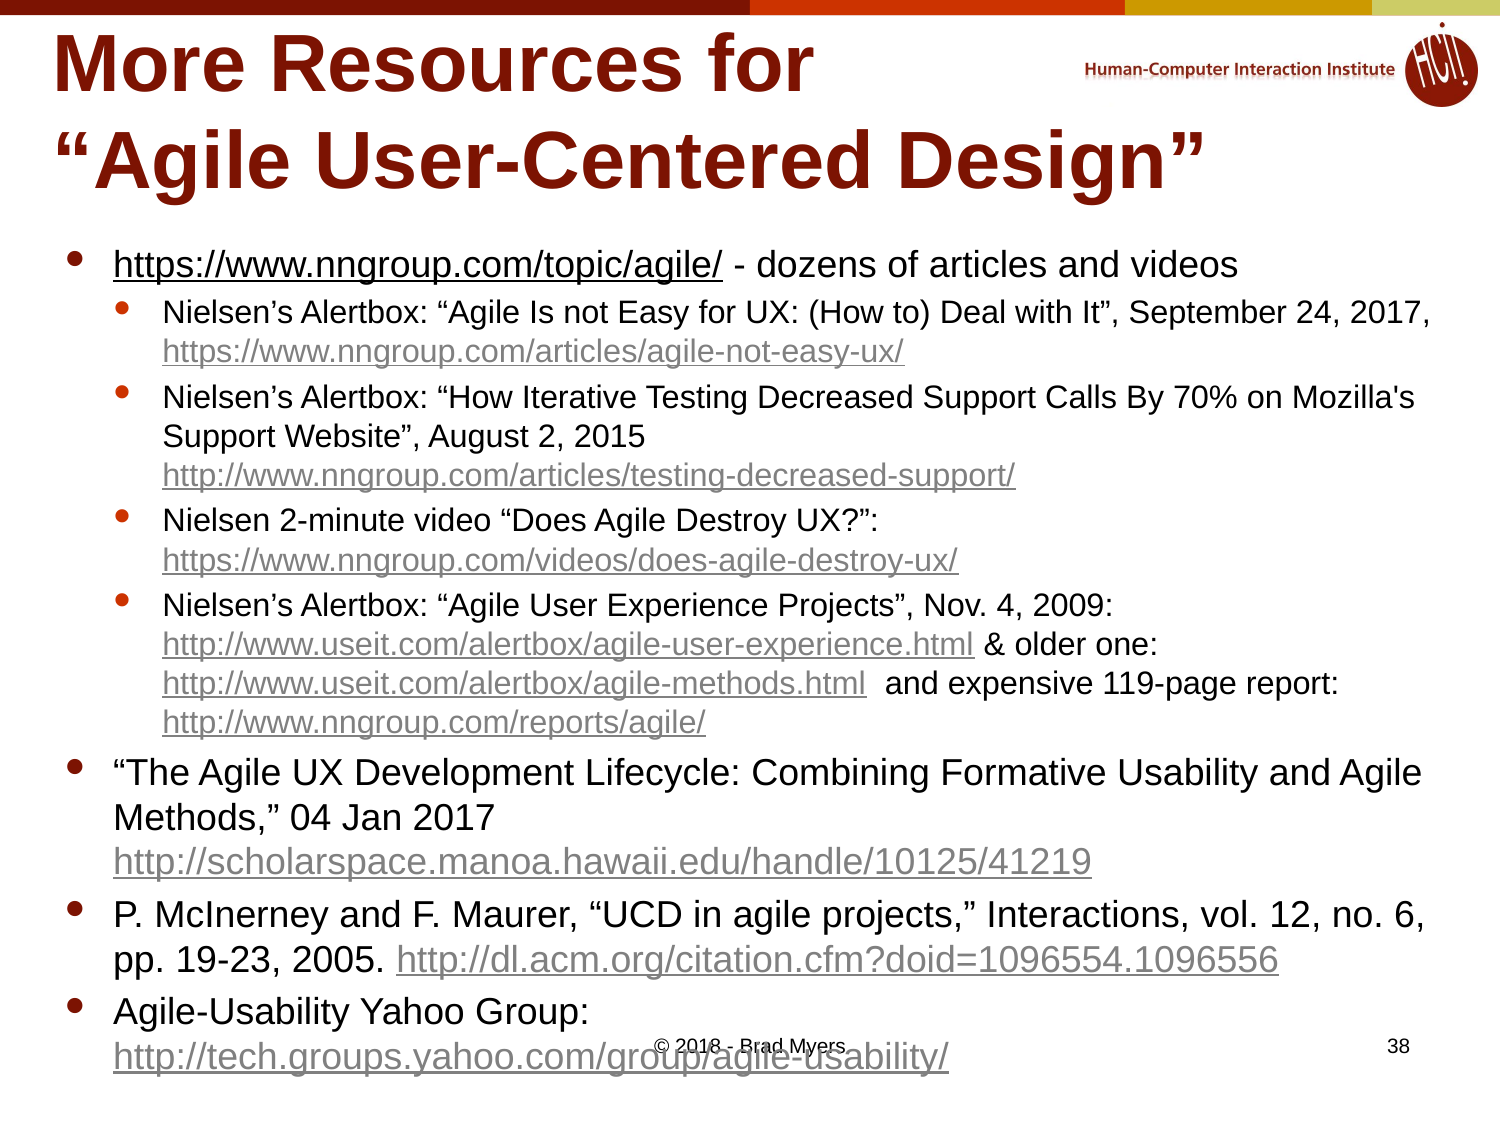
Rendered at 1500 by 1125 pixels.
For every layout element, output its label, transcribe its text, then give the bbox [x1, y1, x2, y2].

slide_number 38 [1074, 1024, 1426, 1101]
footer © 2018 - Brad Myers [512, 1024, 988, 1101]
list https://www.nngroup.com/topic/agile/ - dozens of articles and videos Nielsen’s Alertbox: “Agile Is not Easy for UX: (How to) Deal with It”, September 24, 2017, https://www.nngroup.com/articles/agile-not-easy-ux/ Nielsen’s Alertbox: “How Iterative Testing Decreased Support Calls By 70% on Mozilla's Support Website”, August 2, 2015 http://www.nngroup.com/articles/testing-decreased-support/ Nielsen 2-minute video “Does Agile Destroy UX?”: https://www.nngroup.com/videos/does-agile-destroy-ux/ Nielsen’s Alertbox: “Agile User Experience Projects”, Nov. 4, 2009: http://www.useit.com/alertbox/agile-user-experience.html & older one: http://www.useit.com/alertbox/agile-methods.html and expensive 119-page report: http://www.nngroup.com/reports/agile/ “The Agile UX Development Lifecycle: Combining Formative Usability and Agile Methods,” 04 Jan 2017 http://scholarspace.manoa.hawaii.edu/handle/10125/41219 P. McInerney and F. Maurer, “UCD in agile projects,” Interactions, vol. 12, no. 6, pp. 19-23, 2005. http://dl.acm.org/citation.cfm?doid=1096554.1096556 Agile-Usability Yahoo Group: http://tech.groups.yahoo.com/group/agile-usability/ [49, 232, 1463, 1101]
picture [1276, 22, 1478, 107]
title More Resources for “Agile User-Centered Design” [37, 0, 1276, 213]
